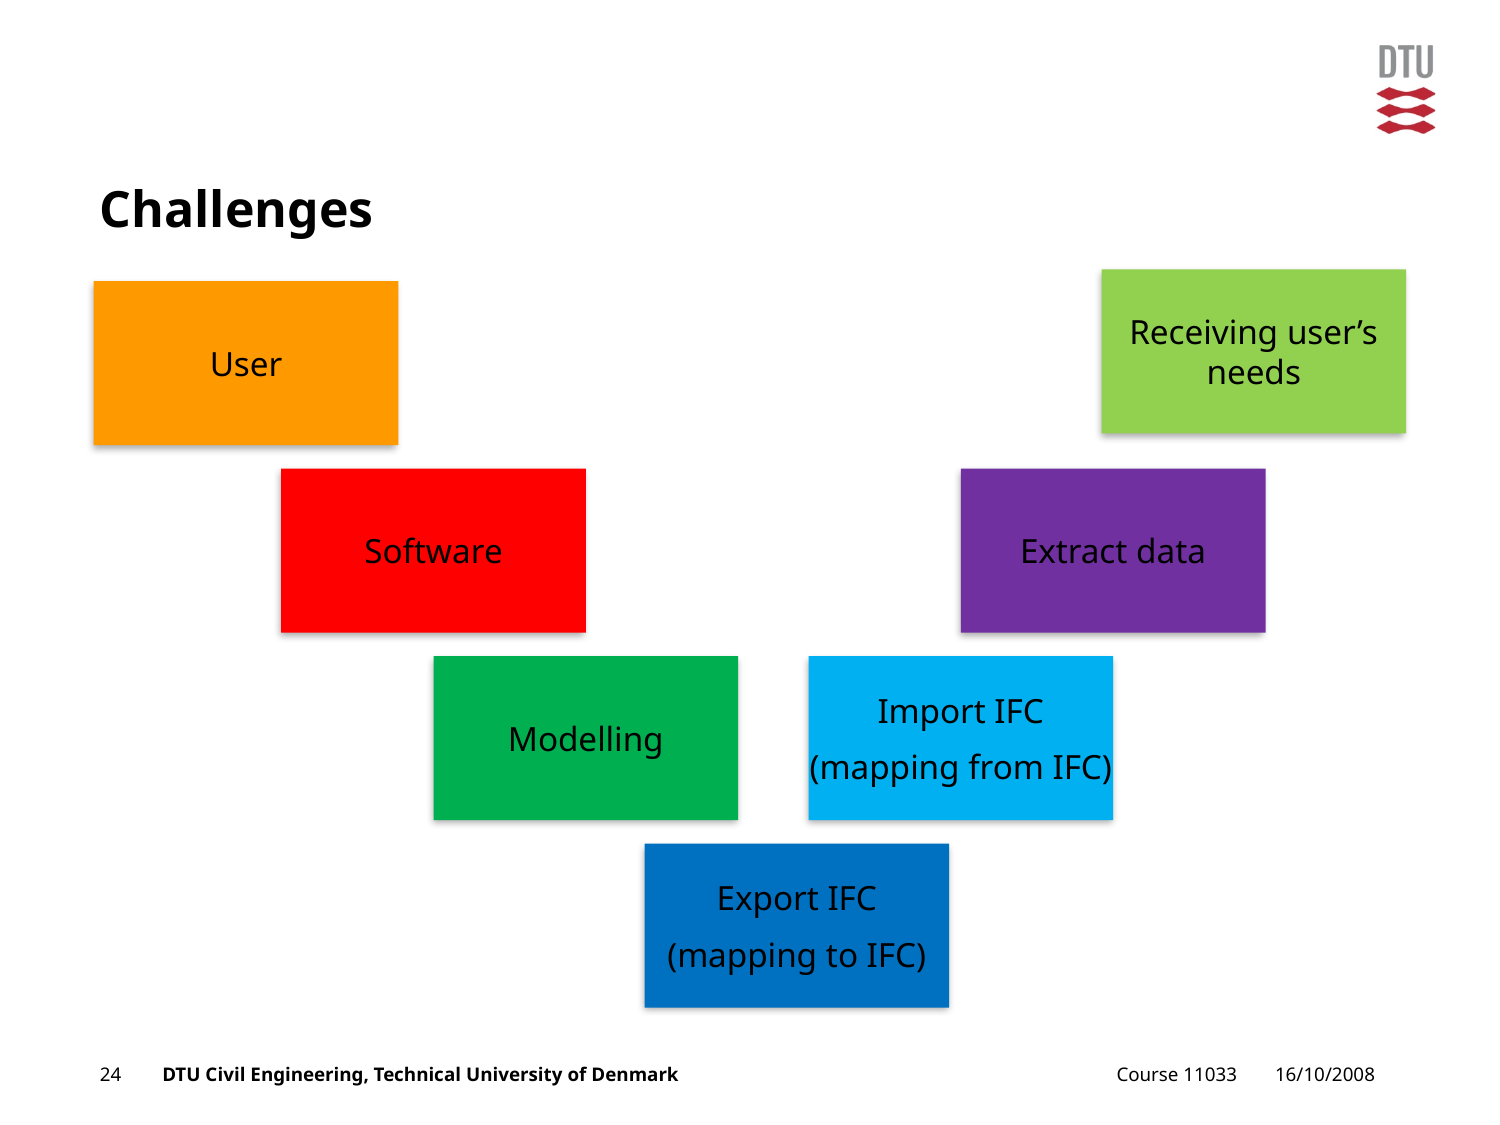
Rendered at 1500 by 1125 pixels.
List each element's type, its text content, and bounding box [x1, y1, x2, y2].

text_box User [93, 281, 399, 446]
text_box Export IFC (mapping to IFC) [644, 843, 950, 1008]
text_box Receiving user’s needs [1101, 269, 1407, 434]
text_box Import IFC (mapping from IFC) [808, 656, 1114, 821]
title Challenges [99, 49, 1376, 238]
picture [1356, 45, 1436, 134]
text_box Modelling [433, 656, 739, 821]
text_box Extract data [960, 468, 1266, 633]
text_box Software [281, 468, 586, 633]
